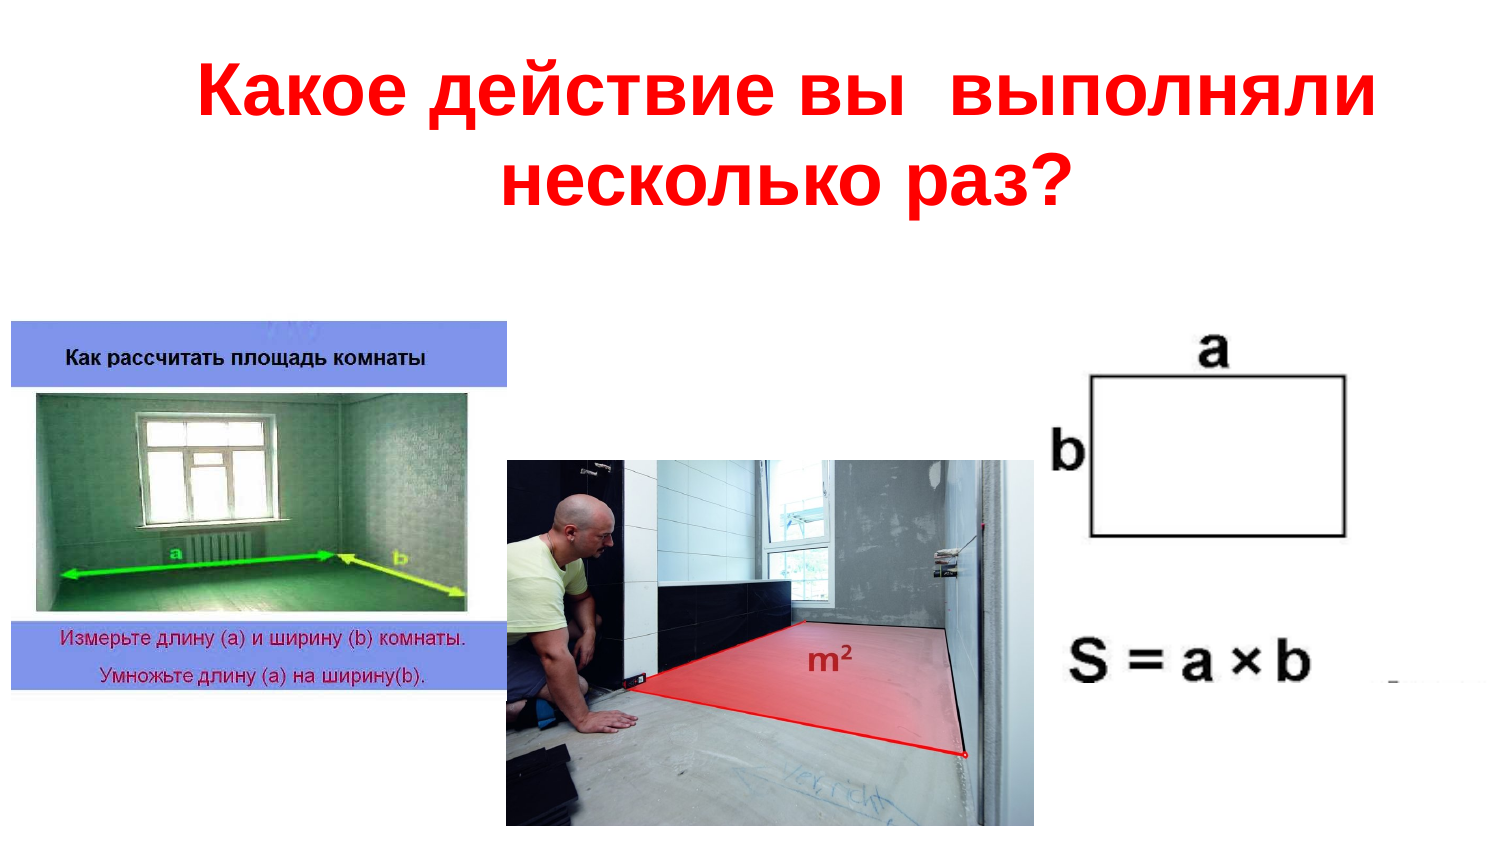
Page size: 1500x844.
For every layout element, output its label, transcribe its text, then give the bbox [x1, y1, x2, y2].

text_box Какое действие вы выполняли несколько раз? [11, 25, 1488, 268]
picture [11, 308, 1489, 826]
